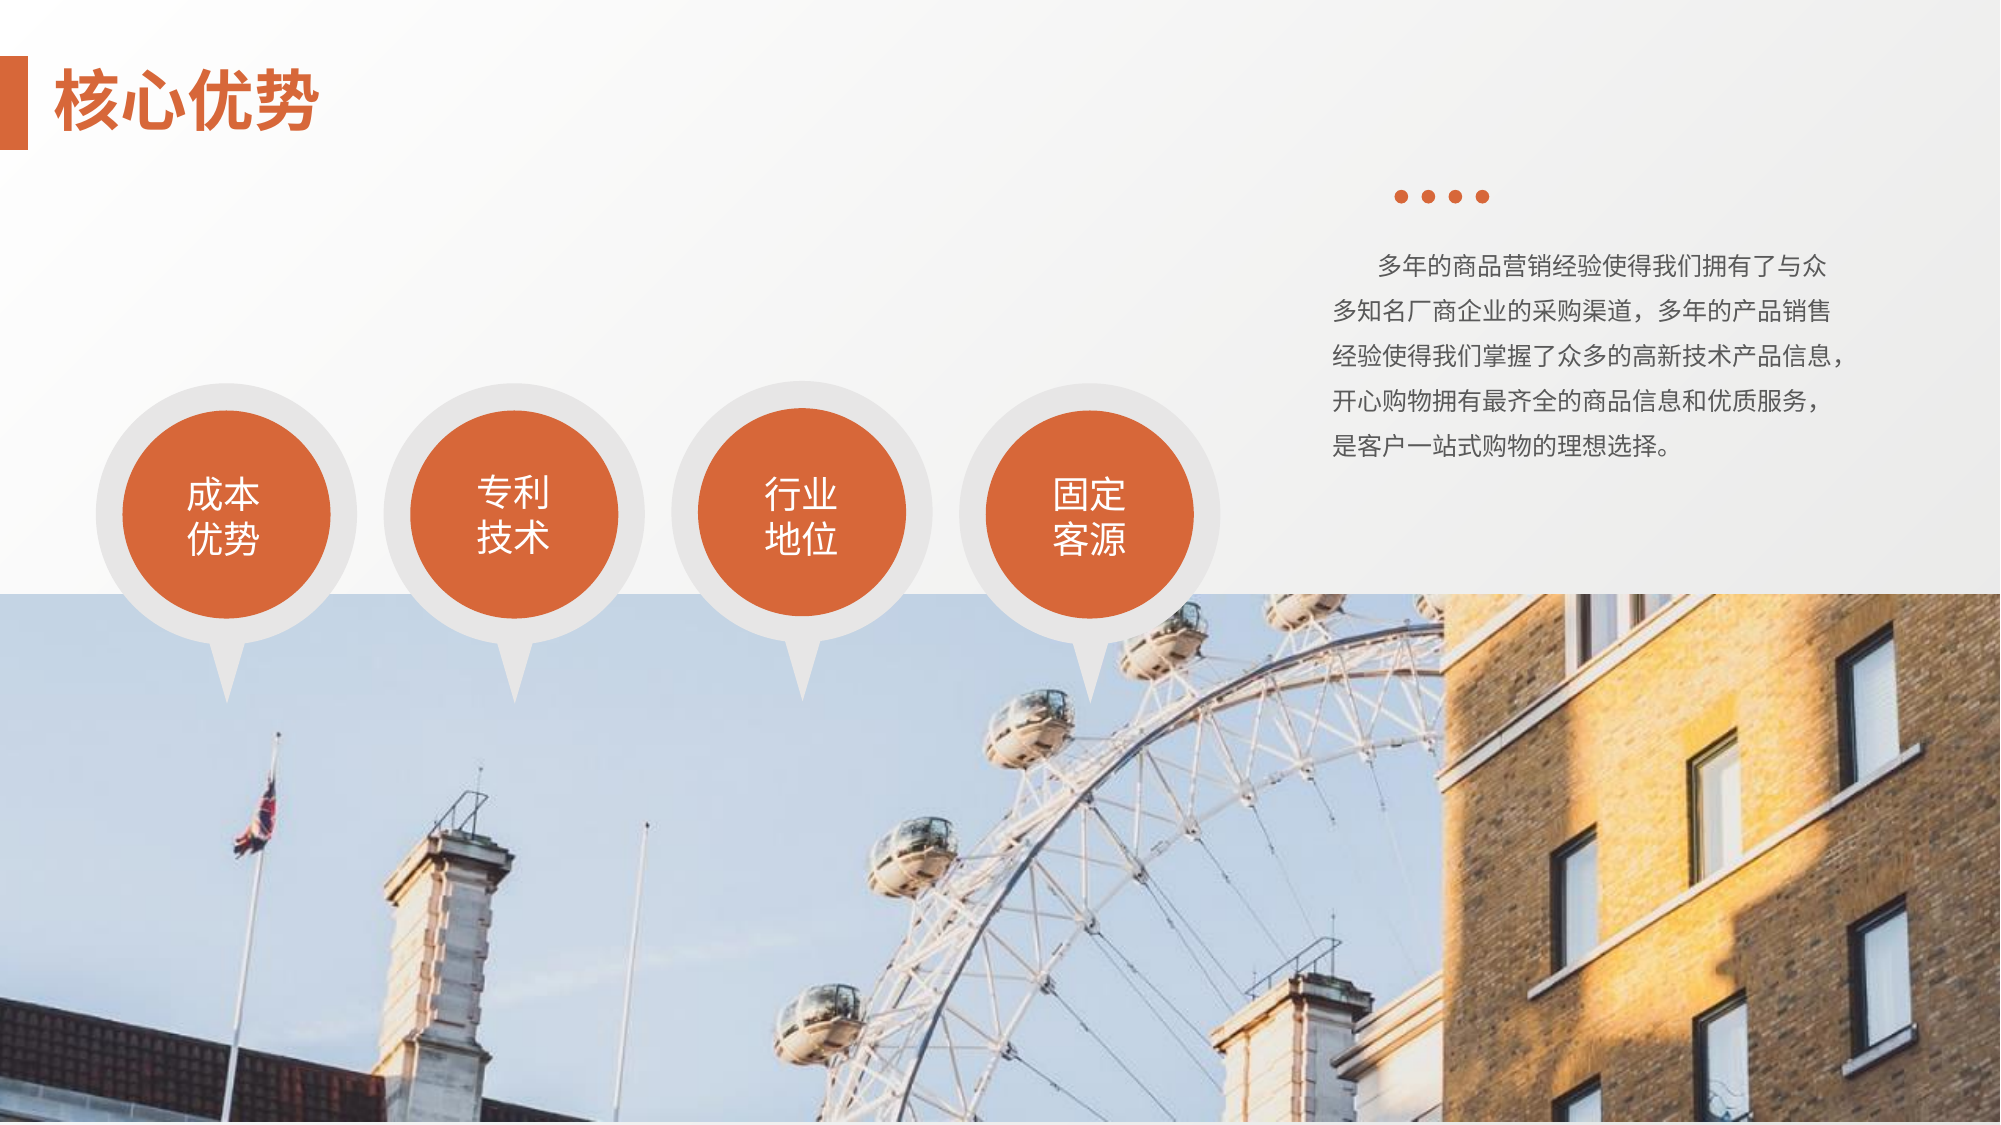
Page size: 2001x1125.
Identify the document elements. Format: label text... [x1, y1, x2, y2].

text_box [929, 412, 1250, 675]
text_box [387, 412, 675, 675]
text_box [641, 410, 963, 672]
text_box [1394, 189, 1490, 204]
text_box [66, 412, 387, 675]
text_box 多年的商品营销经验使得我们拥有了与众多知名厂商企业的采购渠道，多年的产品销售经验使得我们掌握了众多的高新技术产品信息，开心购物拥有最齐全的商品信息和优质服务，是客户一站式购物的理想选择。 [1318, 228, 1852, 468]
picture [0, 594, 2000, 1122]
text_box 核心优势 [3, 51, 372, 147]
text_box [0, 55, 29, 151]
